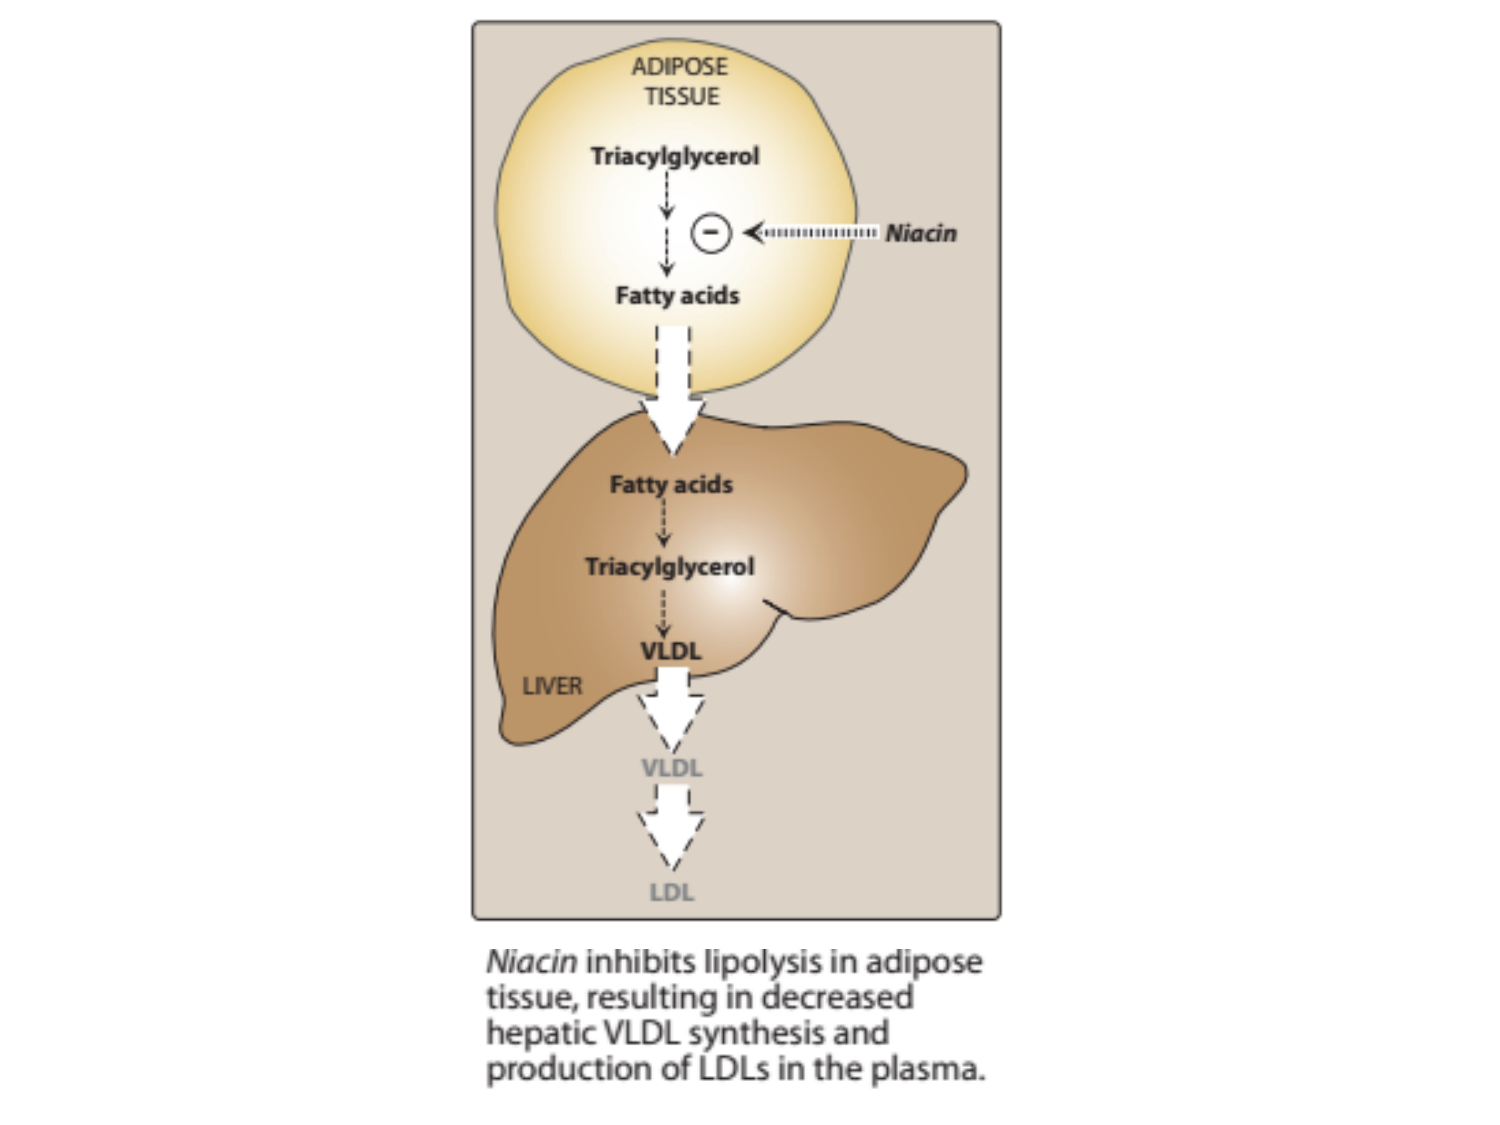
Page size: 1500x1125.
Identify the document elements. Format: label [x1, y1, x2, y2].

picture [477, 949, 1010, 1101]
picture [462, 16, 1010, 934]
